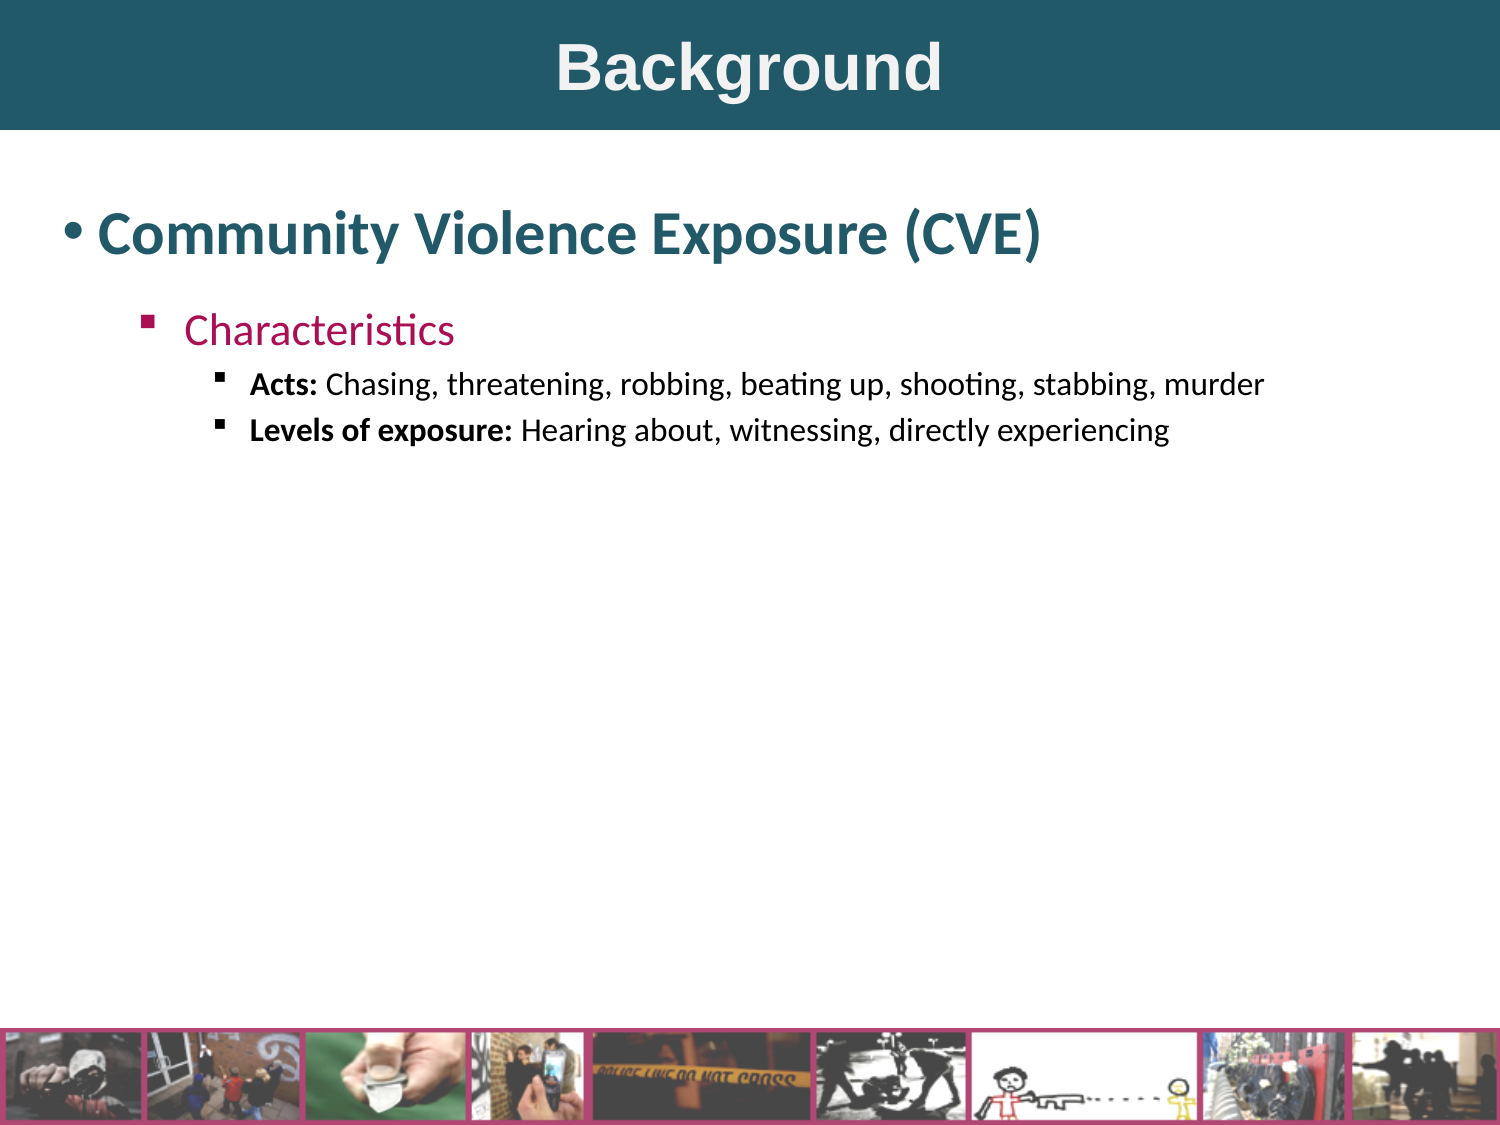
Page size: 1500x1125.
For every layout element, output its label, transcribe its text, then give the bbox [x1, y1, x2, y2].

text_box Background [0, 0, 1500, 130]
list Community Violence Exposure (CVE) Characteristics Acts: Chasing, threatening, robbing, beating up, shooting, stabbing, murder Levels of exposure: Hearing about, witnessing, directly experiencing Most chronic and prevalent form of violence exposure Rates of exposure remain constant across years (Fowler et al., 2009) 50%+ of urban youth affected (Buka et al, 2001) 4-70% witness stabbing/shooting 1-47% witness murder CVE impact Mental health & behaviour (Margolin & Gordis, 2000) PTSD, Aggression [47, 185, 1430, 1027]
picture [0, 1028, 1500, 1125]
